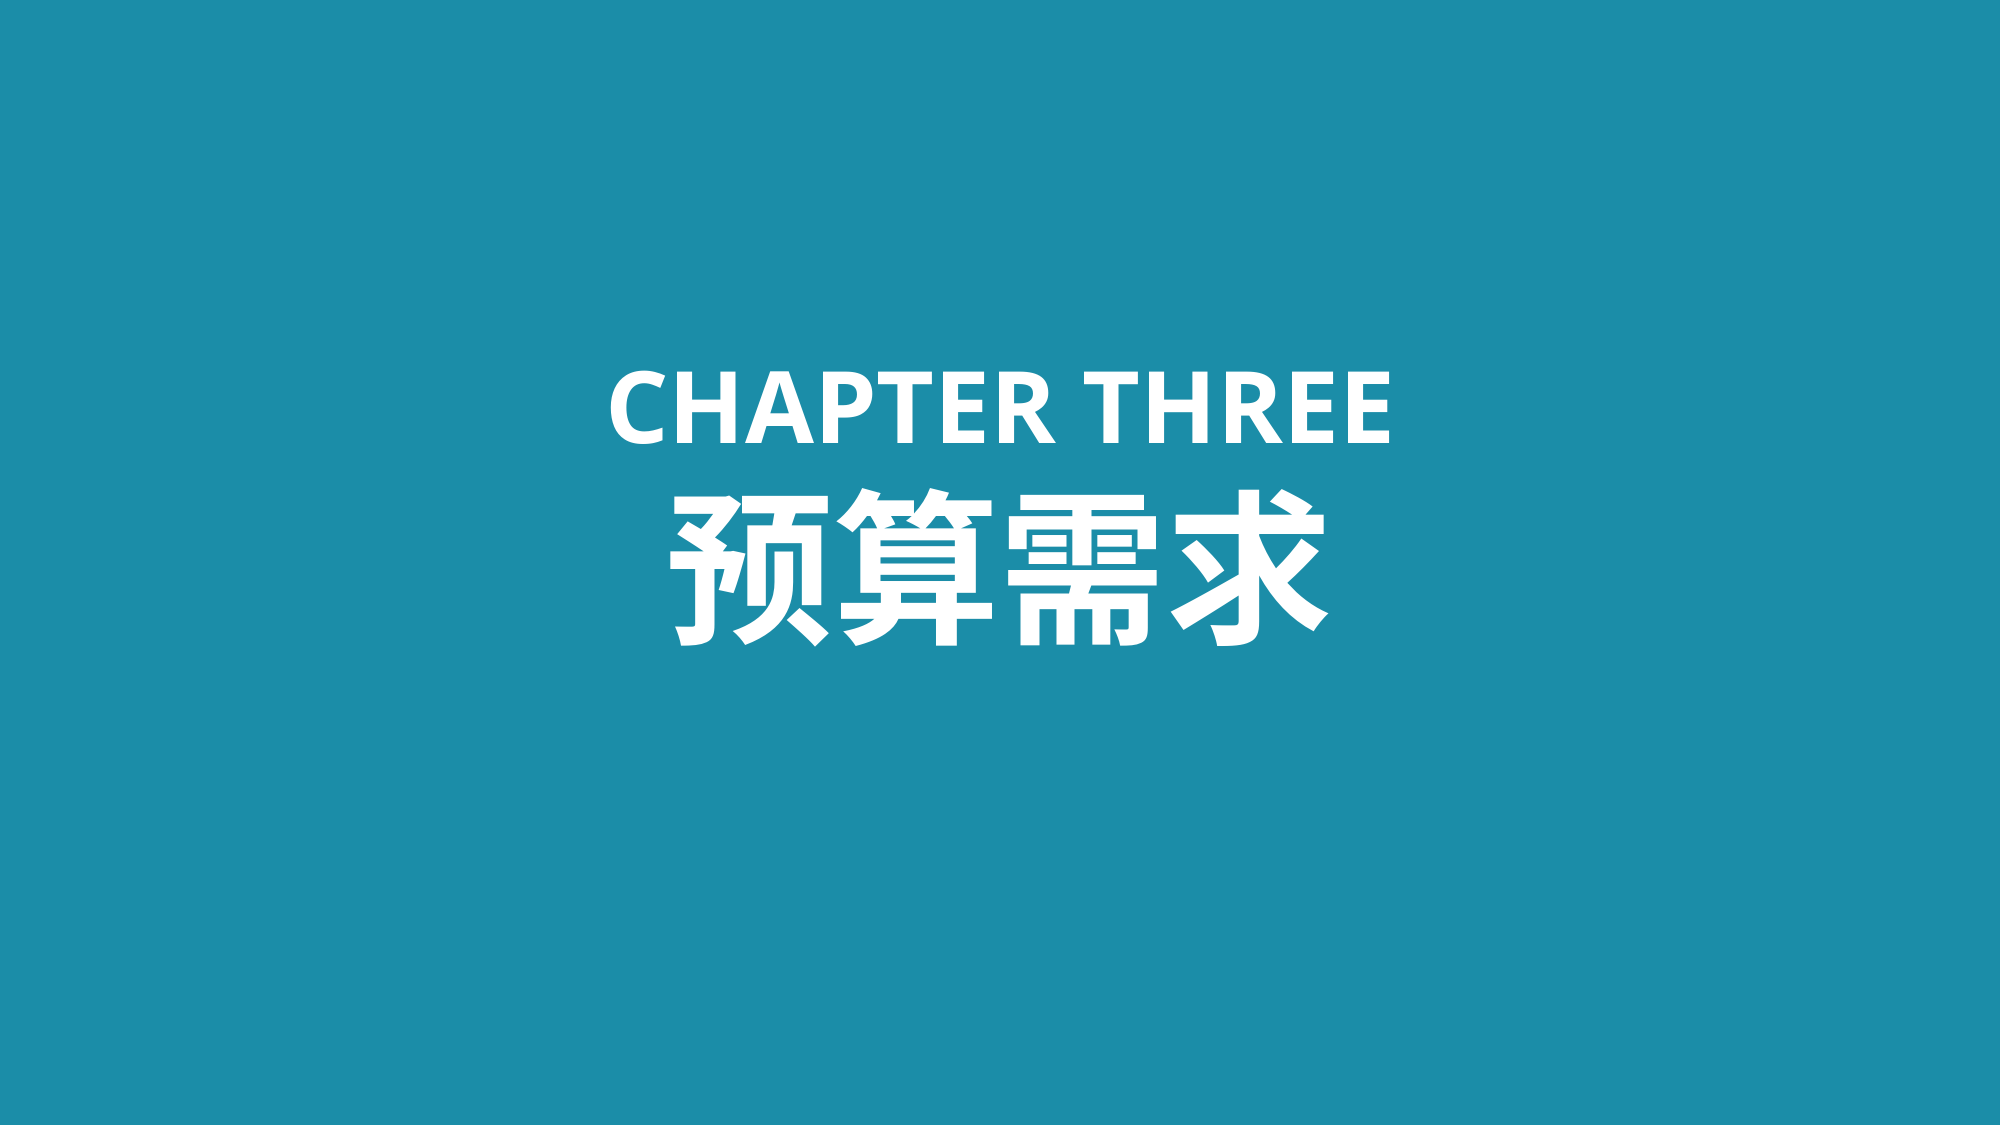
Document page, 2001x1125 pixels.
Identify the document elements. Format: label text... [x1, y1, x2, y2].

text_box 预算需求 [468, 479, 1532, 675]
text_box CHAPTER THREE [468, 335, 1532, 471]
